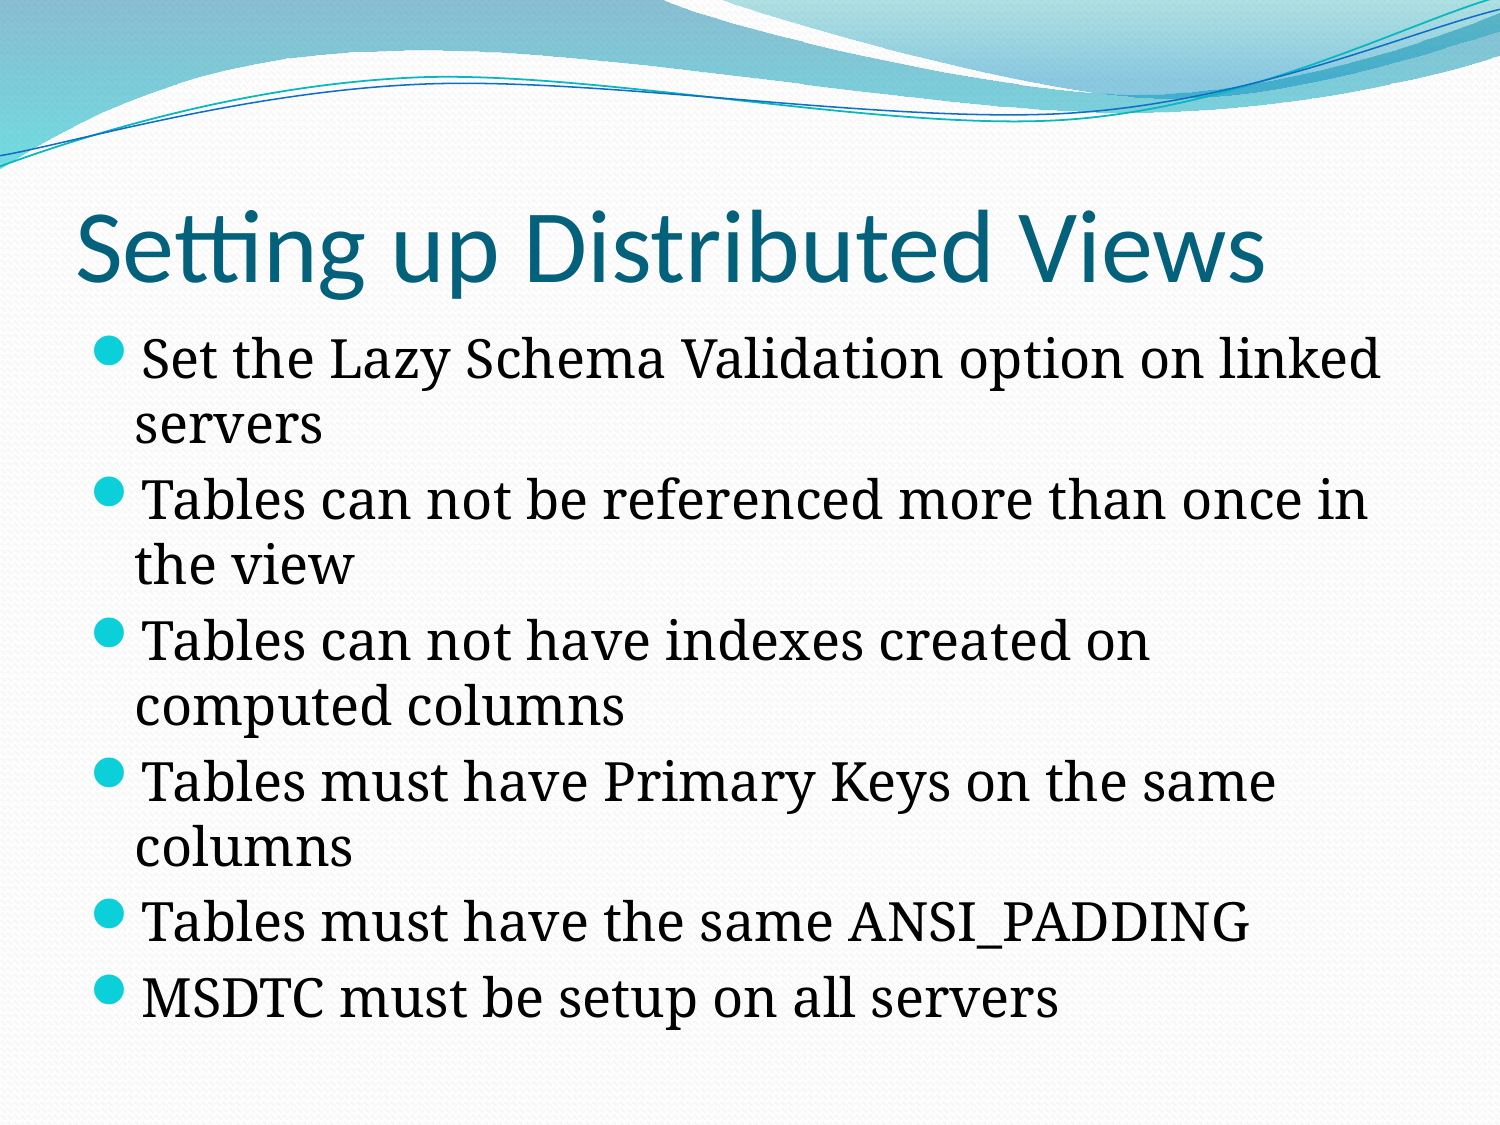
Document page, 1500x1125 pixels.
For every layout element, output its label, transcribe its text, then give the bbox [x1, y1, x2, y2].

title Setting up Distributed Views [75, 115, 1425, 303]
list Set the Lazy Schema Validation option on linked servers Tables can not be referenced more than once in the view Tables can not have indexes created on computed columns Tables must have Primary Keys on the same columns Tables must have the same ANSI_PADDING MSDTC must be setup on all servers [75, 317, 1425, 1038]
